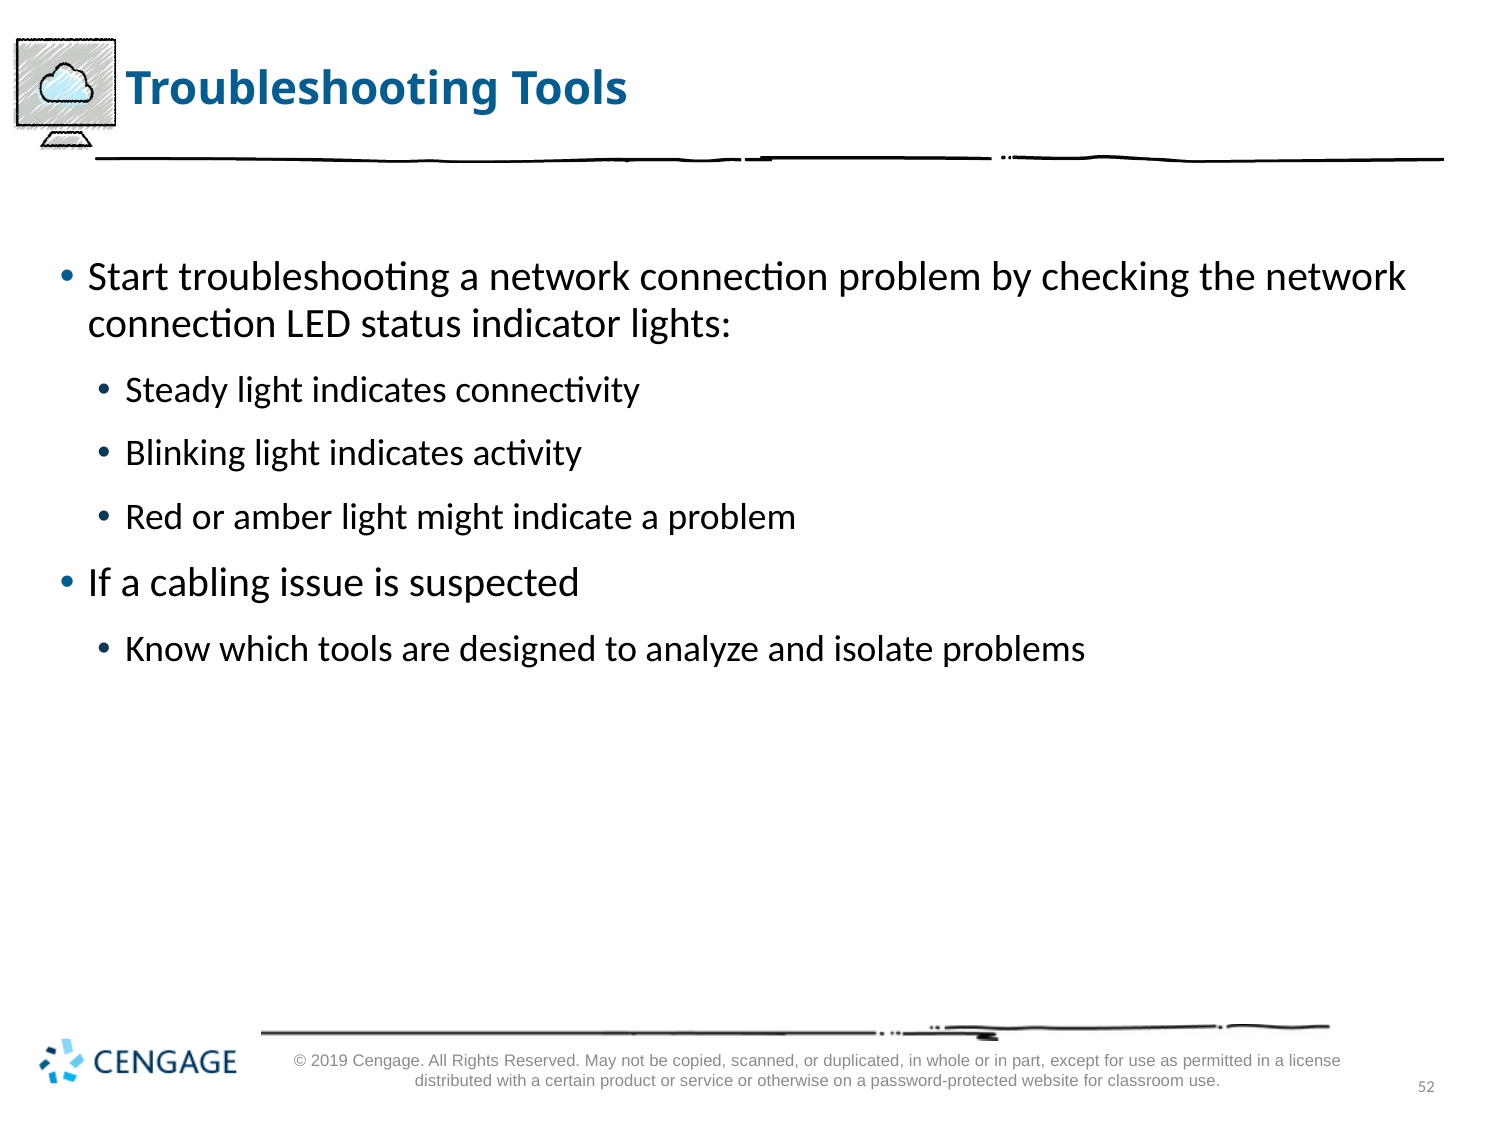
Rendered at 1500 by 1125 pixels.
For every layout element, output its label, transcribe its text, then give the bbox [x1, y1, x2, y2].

picture [13, 36, 117, 151]
picture [261, 1024, 1331, 1041]
picture [95, 155, 1444, 163]
title Troubleshooting Tools [125, 66, 1442, 116]
picture [19, 1025, 249, 1096]
list Start troubleshooting a network connection problem by checking the network connection L E D status indicator lights: Steady light indicates connectivity Blinking light indicates activity Red or amber light might indicate a problem If a cabling issue is suspected Know which tools are designed to analyze and isolate problems [59, 252, 1441, 675]
footer © 2019 Cengage. All Rights Reserved. May not be copied, scanned, or duplicated, in whole or in part, except for use as permitted in a license distributed with a certain product or service or otherwise on a password-protected website for classroom use. [262, 1050, 1375, 1091]
